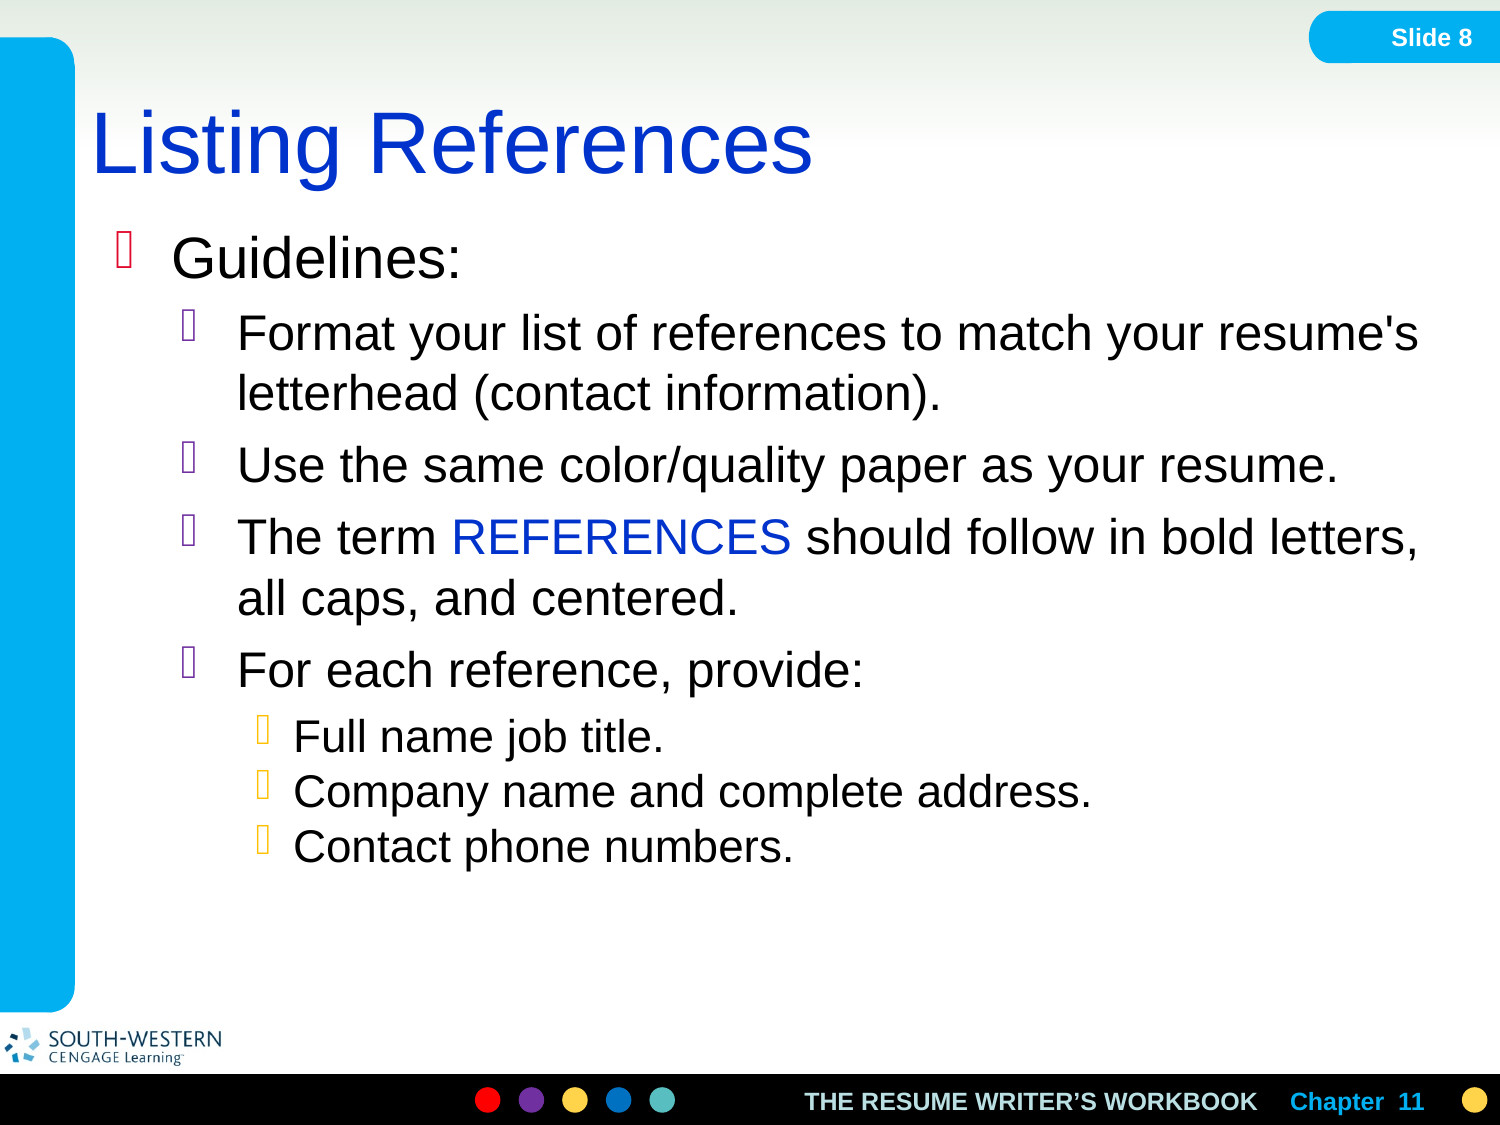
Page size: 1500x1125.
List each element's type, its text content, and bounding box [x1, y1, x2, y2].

picture [0, 1022, 225, 1073]
slide_number Slide 8 [1312, 13, 1488, 93]
footer Chapter 11 [1274, 1075, 1476, 1125]
title Listing References [74, 44, 1426, 233]
list Guidelines: Format your list of references to match your resume's letterhead (contact information). Use the same color/quality paper as your resume. The term REFERENCES should follow in bold letters, all caps, and centered. For each reference, provide: Full name job title. Company name and complete address. Contact phone numbers. [99, 212, 1451, 956]
